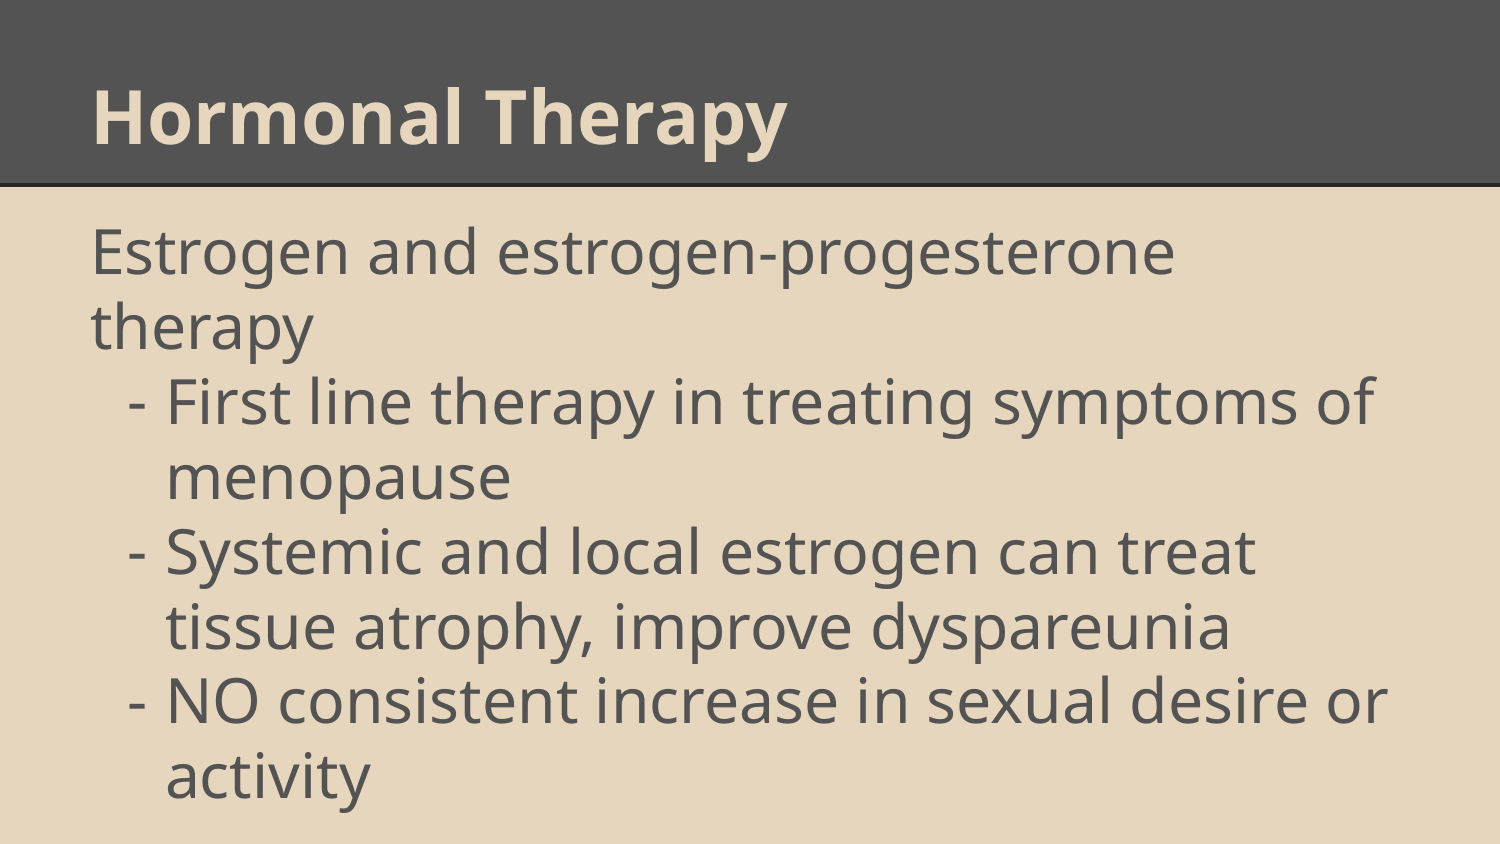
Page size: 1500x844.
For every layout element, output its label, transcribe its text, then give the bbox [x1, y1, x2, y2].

list Estrogen and estrogen-progesterone therapy First line therapy in treating symptoms of menopause Systemic and local estrogen can treat tissue atrophy, improve dyspareunia NO consistent increase in sexual desire or activity [75, 196, 1425, 808]
title Hormonal Therapy [75, 33, 1425, 175]
